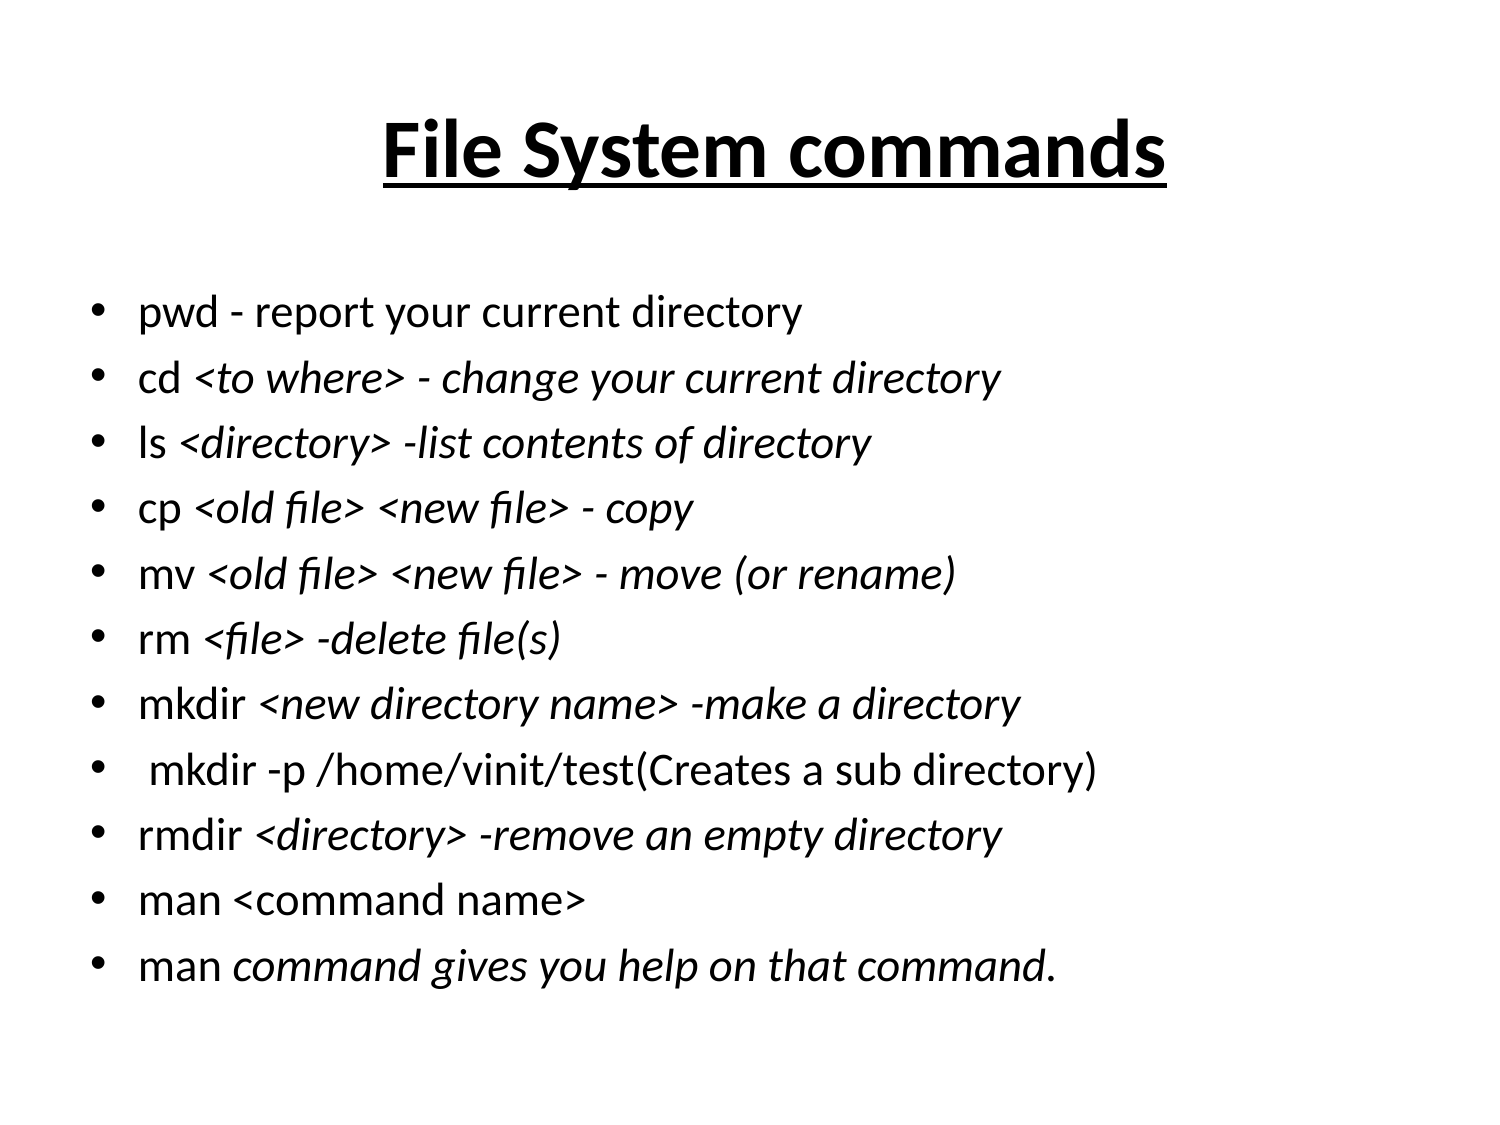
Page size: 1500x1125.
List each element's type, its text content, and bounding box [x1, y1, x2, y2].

list pwd - report your current directory cd <to where> - change your current directory ls <directory> -list contents of directory cp <old file> <new file> - copy mv <old file> <new file> - move (or rename) rm <file> -delete file(s) mkdir <new directory name> -make a directory mkdir -p /home/vinit/test(Creates a sub directory) rmdir <directory> -remove an empty directory man <command name> man command gives you help on that command. [75, 149, 1425, 1005]
title File System commands [99, 50, 1450, 238]
